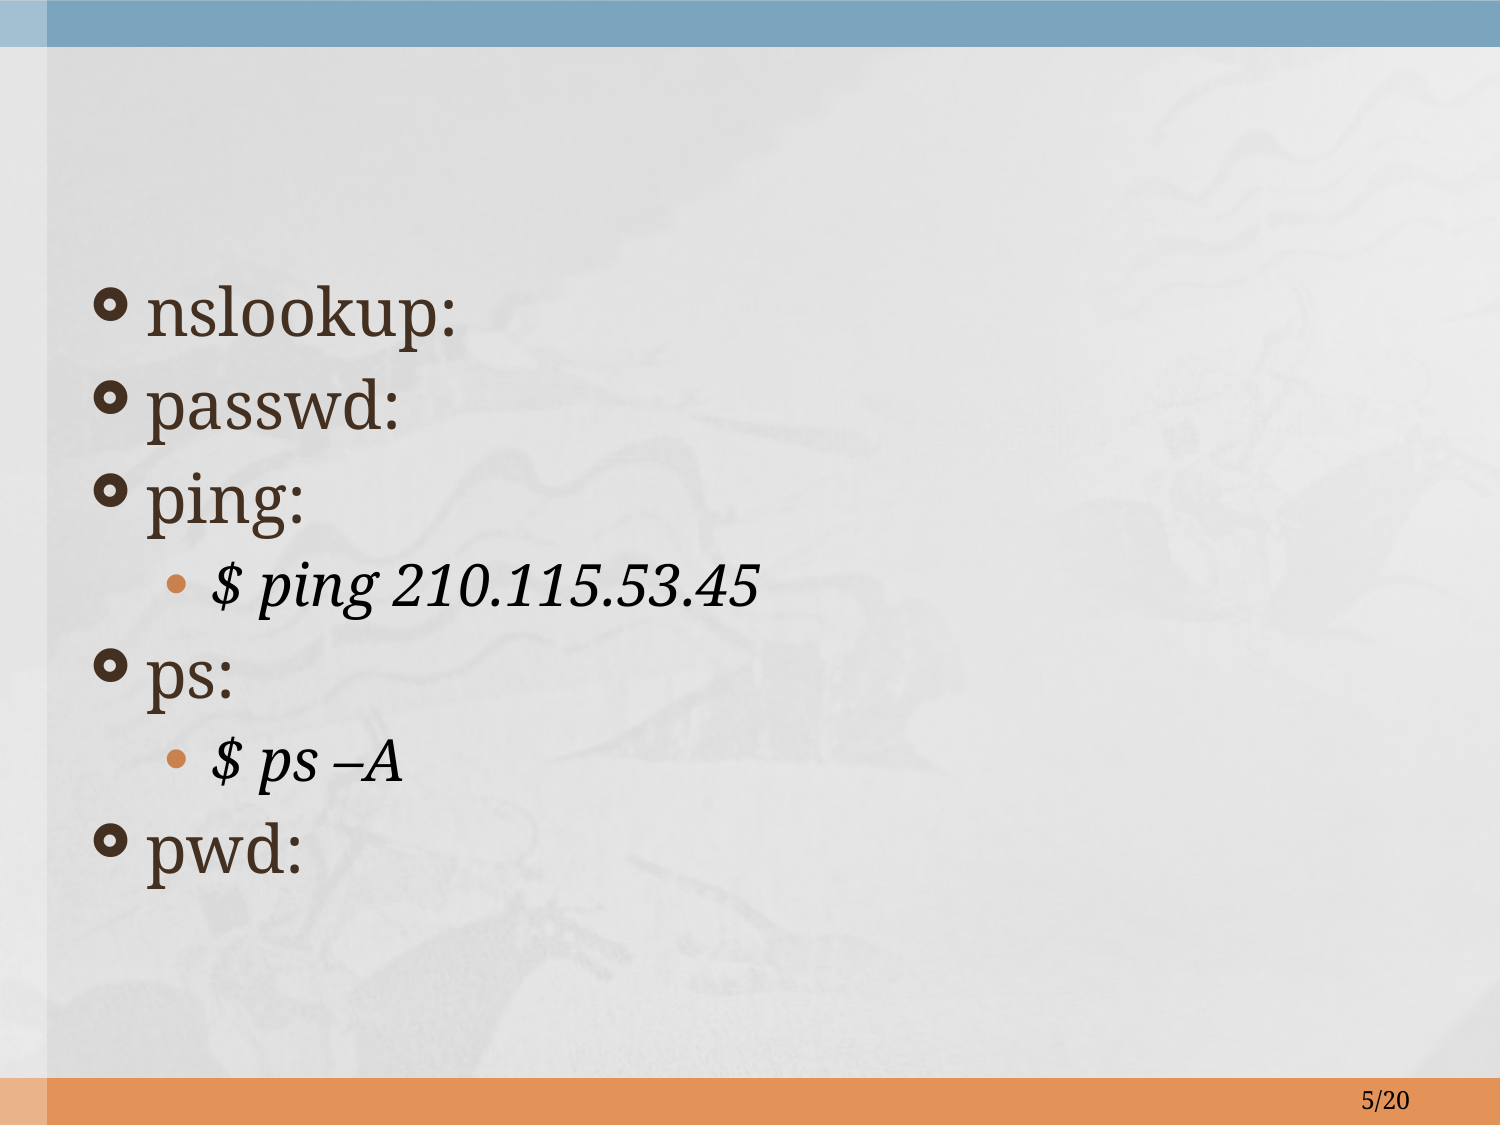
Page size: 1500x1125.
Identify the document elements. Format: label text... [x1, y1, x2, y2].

slide_number 5/20 [1074, 1078, 1425, 1125]
list nslookup: passwd: ping: $ ping 210.115.53.45 ps: $ ps –A pwd: [75, 262, 1425, 1005]
